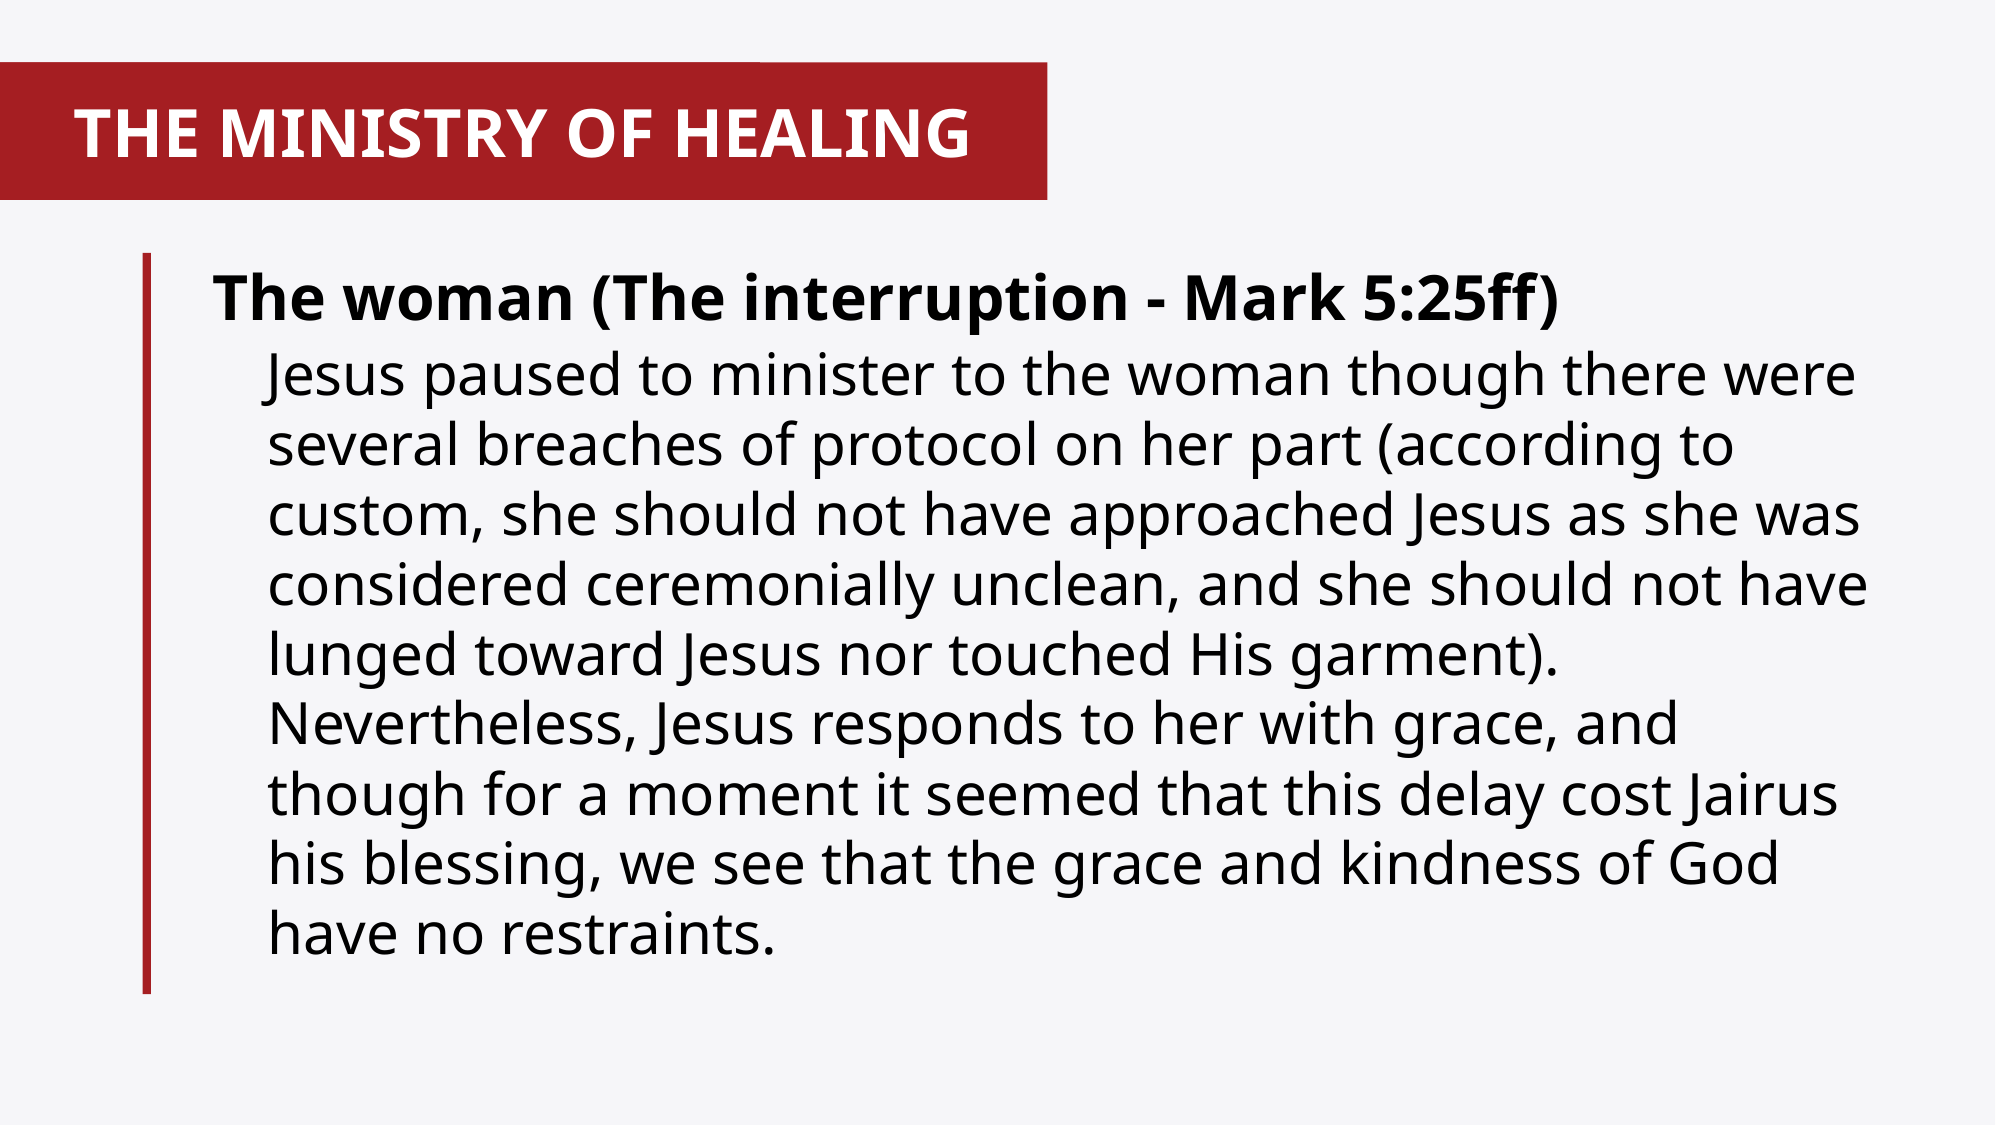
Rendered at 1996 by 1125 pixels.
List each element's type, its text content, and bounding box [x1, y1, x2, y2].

title THE MINISTRY OF HEALING [0, 62, 1048, 200]
subtitle The woman (The interruption - Mark 5:25ff) Jesus paused to minister to the woman though there were several breaches of protocol on her part (according to custom, she should not have approached Jesus as she was considered ceremonially unclean, and she should not have lunged toward Jesus nor touched His garment). Nevertheless, Jesus responds to her with grace, and though for a moment it seemed that this delay cost Jairus his blessing, we see that the grace and kindness of God have no restraints. [197, 249, 1885, 1063]
